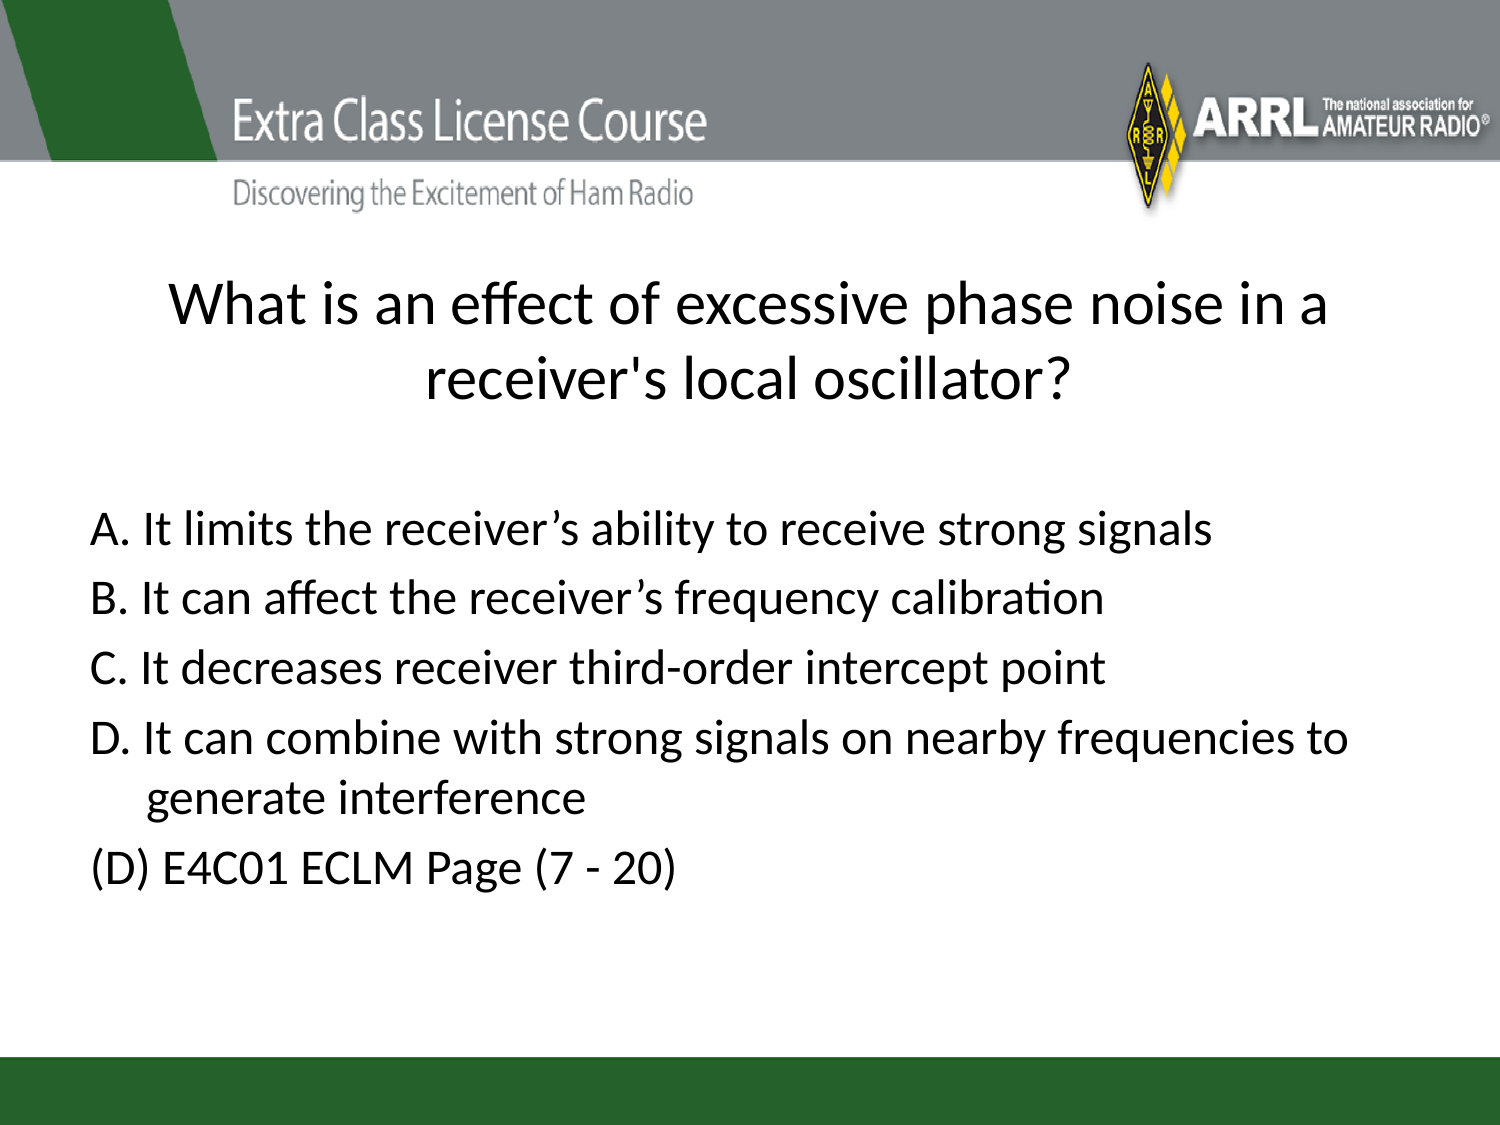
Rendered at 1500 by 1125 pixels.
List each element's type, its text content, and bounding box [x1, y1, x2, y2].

list A. It limits the receiver’s ability to receive strong signals B. It can affect the receiver’s frequency calibration C. It decreases receiver third-order intercept point D. It can combine with strong signals on nearby frequencies to generate interference (D) E4C01 ECLM Page (7 - 20) [75, 487, 1425, 1005]
title What is an effect of excessive phase noise in a receiver's local oscillator? [75, 254, 1425, 435]
picture [0, 0, 1500, 1125]
